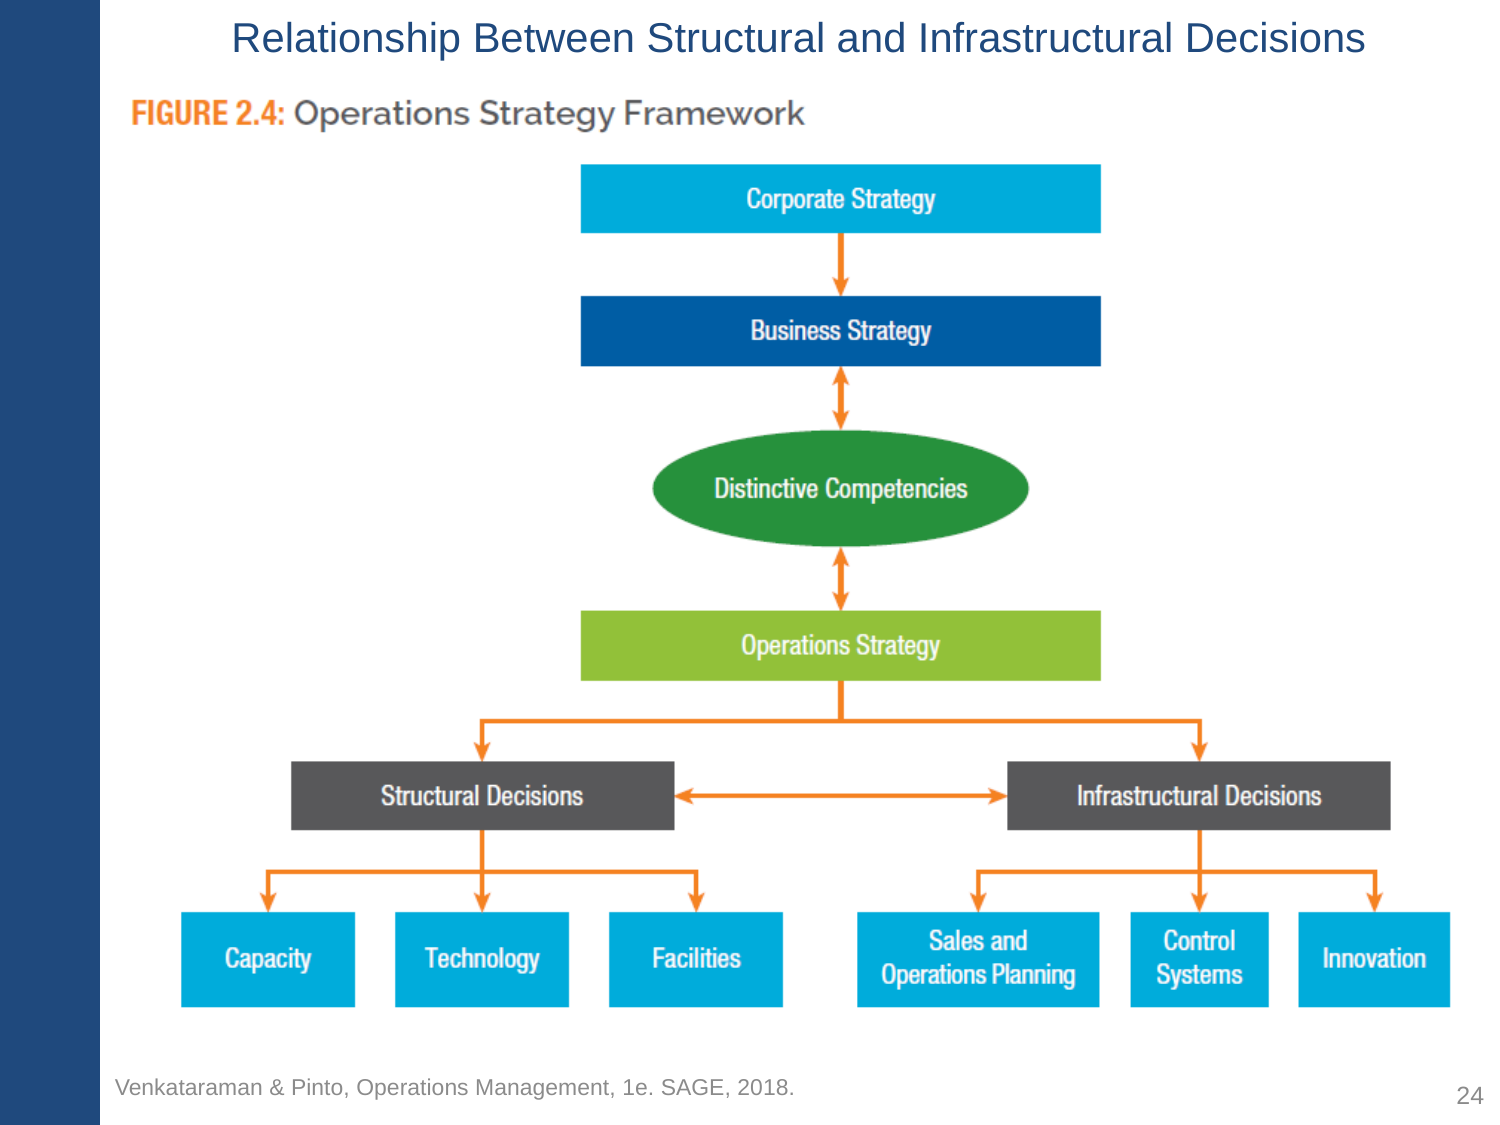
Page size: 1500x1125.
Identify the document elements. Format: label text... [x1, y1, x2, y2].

footer Venkataraman & Pinto, Operations Management, 1e. SAGE, 2018. [99, 1064, 1250, 1125]
picture [124, 87, 1487, 1026]
slide_number 24 [1424, 1065, 1500, 1125]
title Relationship Between Structural and Infrastructural Decisions [167, 0, 1431, 85]
